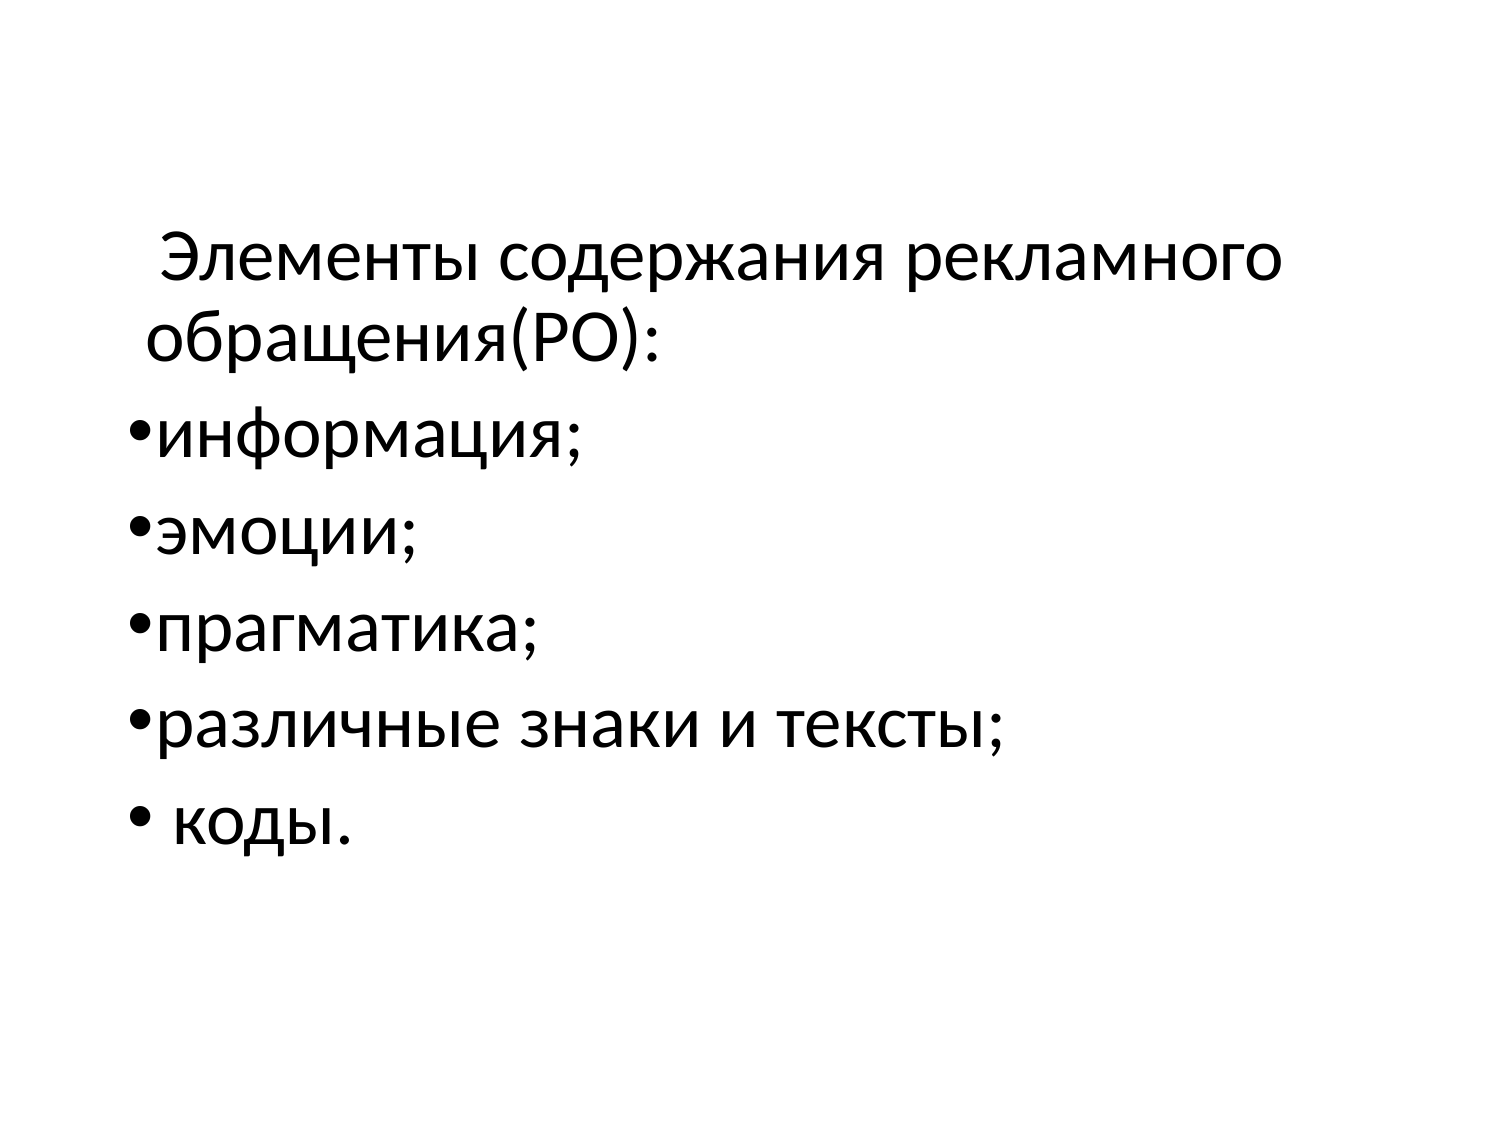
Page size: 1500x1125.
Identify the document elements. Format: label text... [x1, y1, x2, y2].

list Элементы содержания рекламного обращения(РО): информация; эмоции; прагматика; различные знаки и тексты; коды. [112, 208, 1463, 1125]
